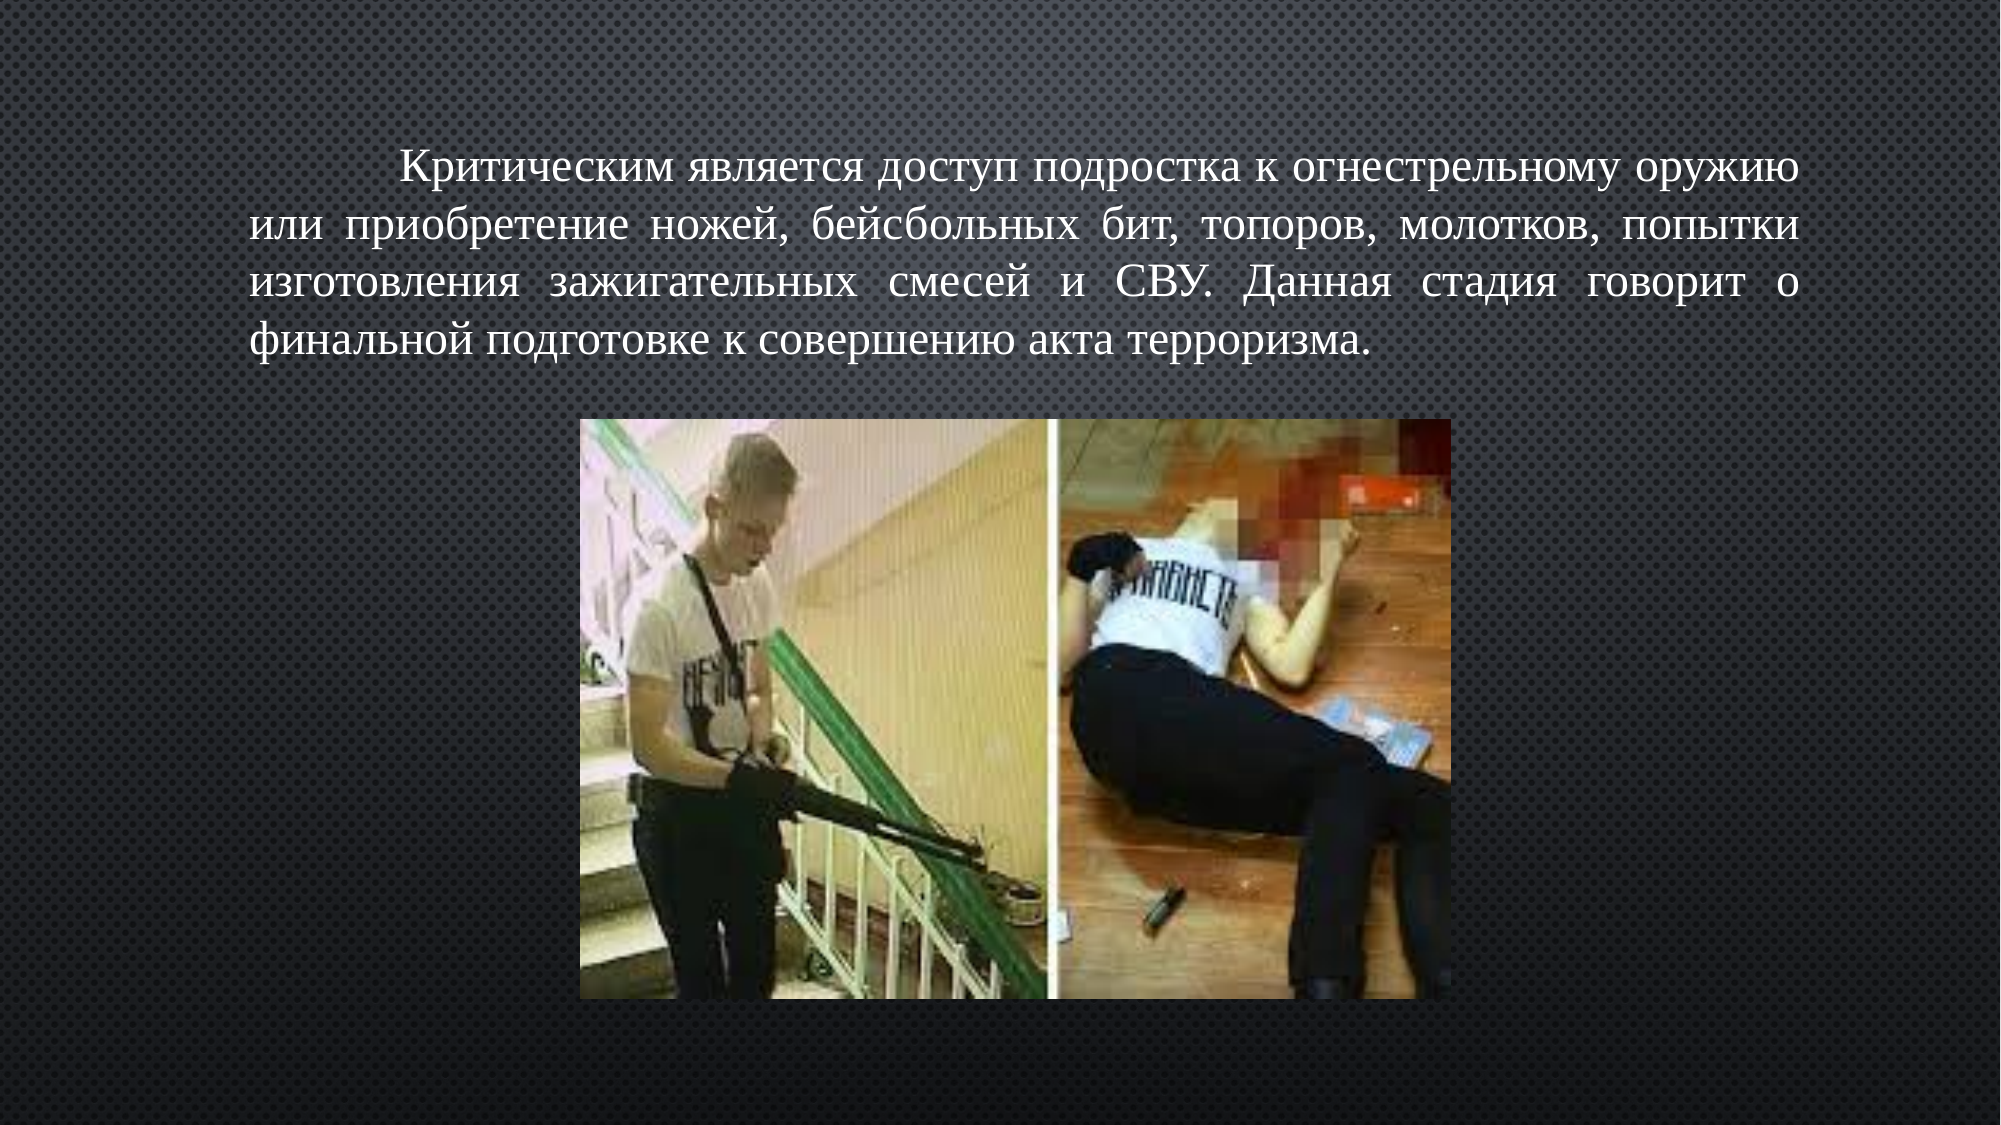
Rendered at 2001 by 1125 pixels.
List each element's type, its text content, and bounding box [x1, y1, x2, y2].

picture [580, 419, 1452, 999]
text_box Критическим является доступ подростка к огнестрельному оружию или приобретение ножей, бейсбольных бит, топоров, молотков, попытки изготовления зажигательных смесей и СВУ. Данная стадия говорит о финальной подготовке к совершению акта терроризма. [234, 126, 1818, 372]
